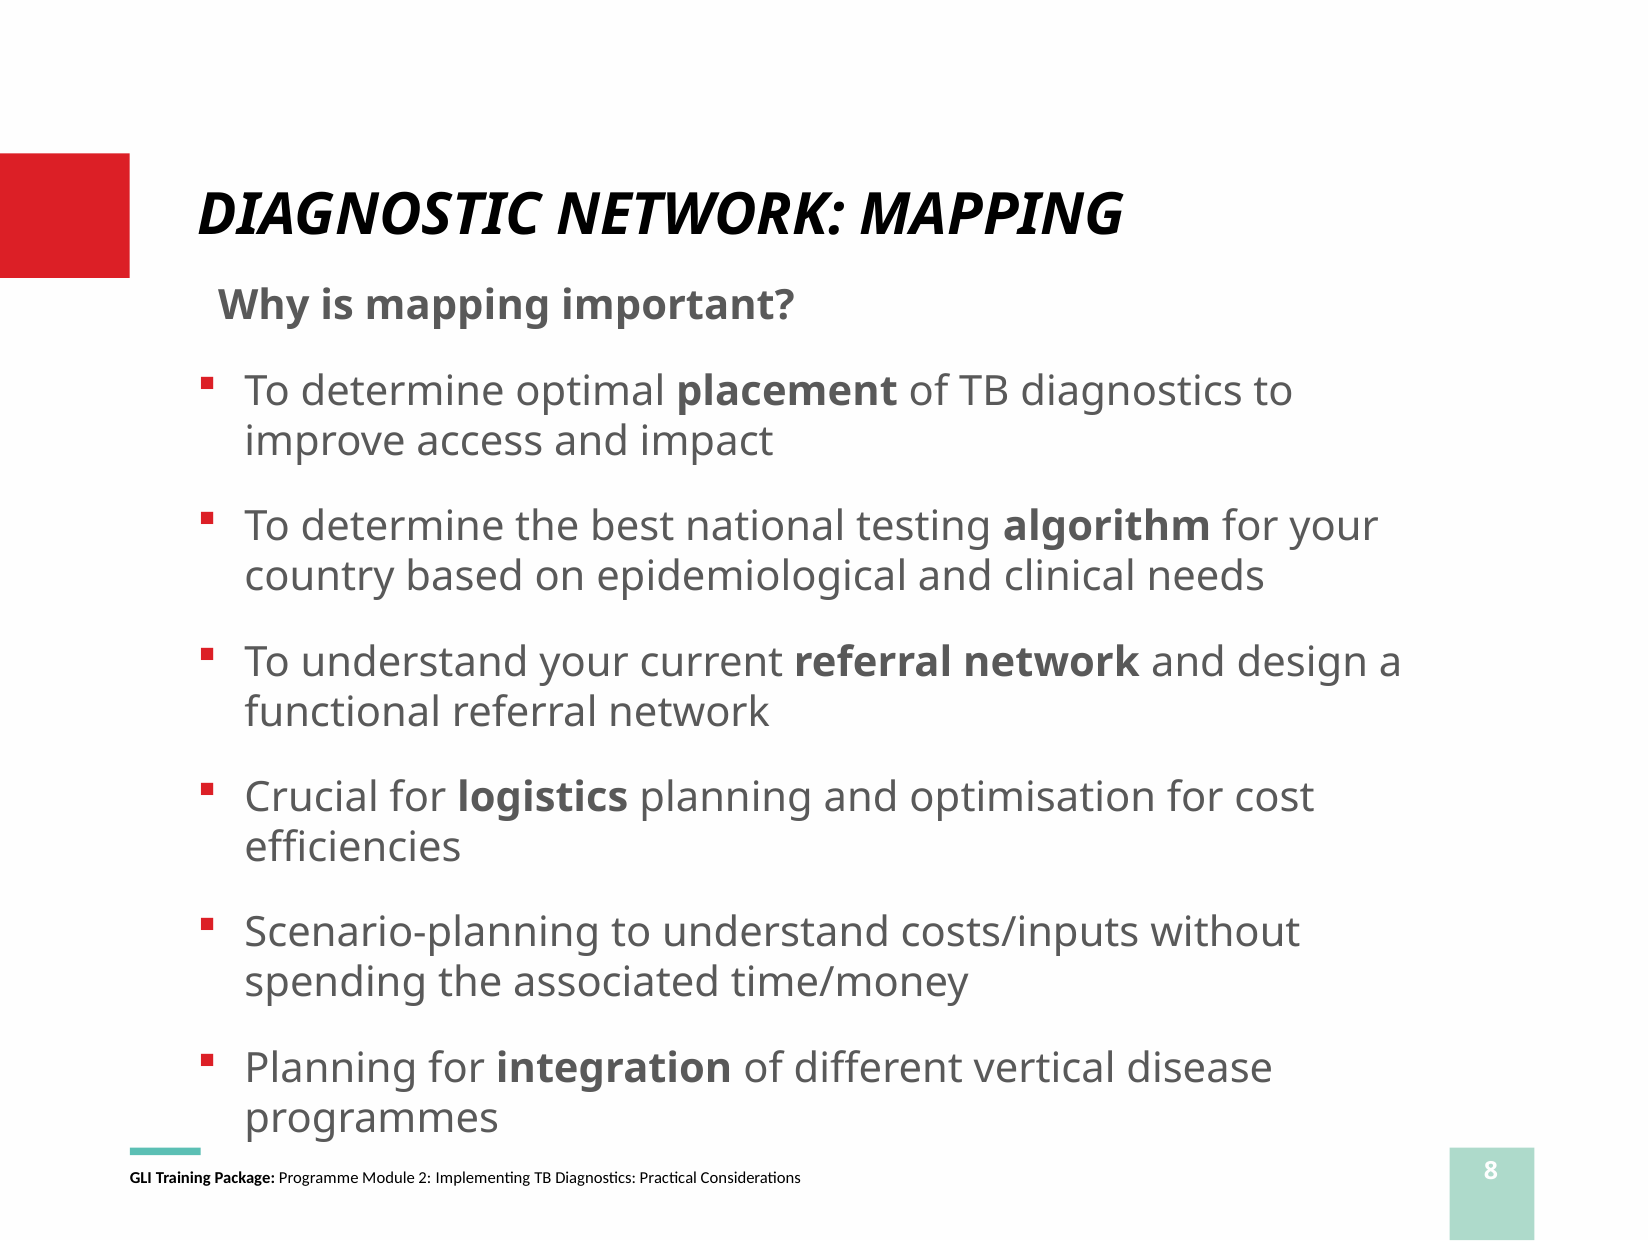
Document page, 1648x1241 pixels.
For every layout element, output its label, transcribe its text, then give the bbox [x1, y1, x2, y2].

list Why is mapping important? To determine optimal placement of TB diagnostics to improve access and impact To determine the best national testing algorithm for your country based on epidemiological and clinical needs To understand your current referral network and design a functional referral network Crucial for logistics planning and optimisation for cost efficiencies Scenario-planning to understand costs/inputs without spending the associated time/money Planning for integration of different vertical disease programmes [197, 278, 1450, 1035]
title DIAGNOSTIC NETWORK: MAPPING [197, 153, 1450, 278]
